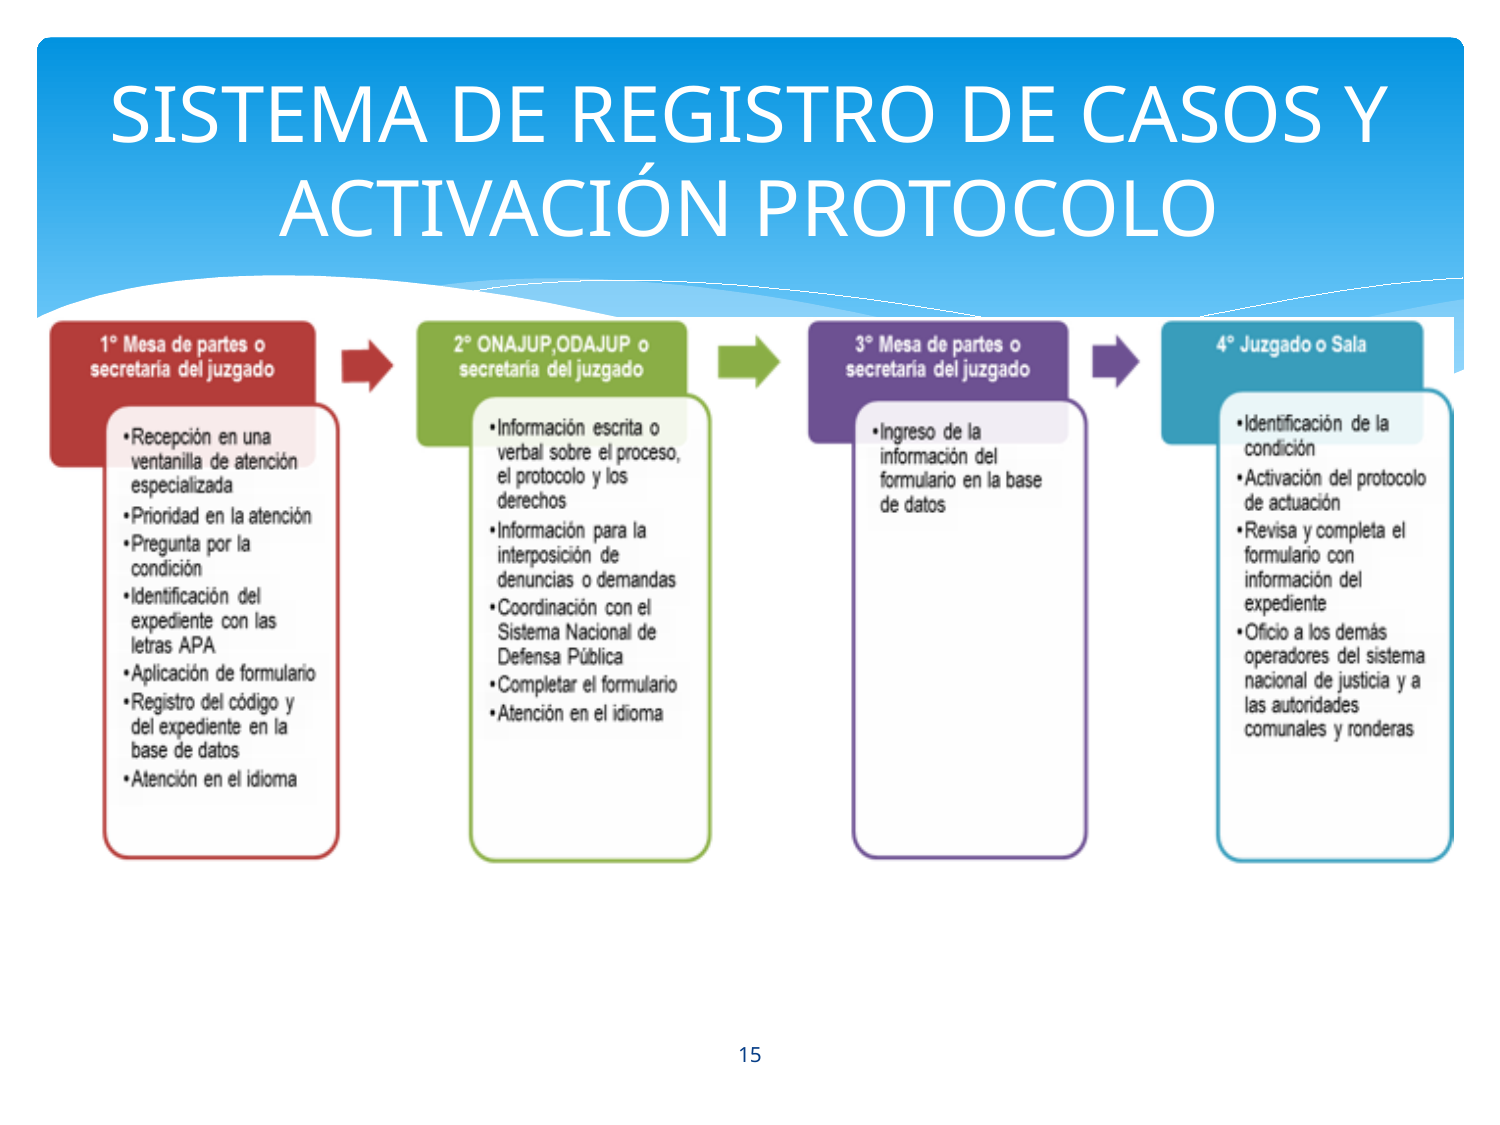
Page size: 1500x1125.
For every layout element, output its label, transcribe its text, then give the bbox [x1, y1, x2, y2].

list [46, 211, 1454, 1006]
slide_number 14 [654, 1025, 846, 1086]
title SISTEMA DE REGISTRO DE CASOS Y ACTIVACIÓN PROTOCOLO [75, 55, 1425, 209]
